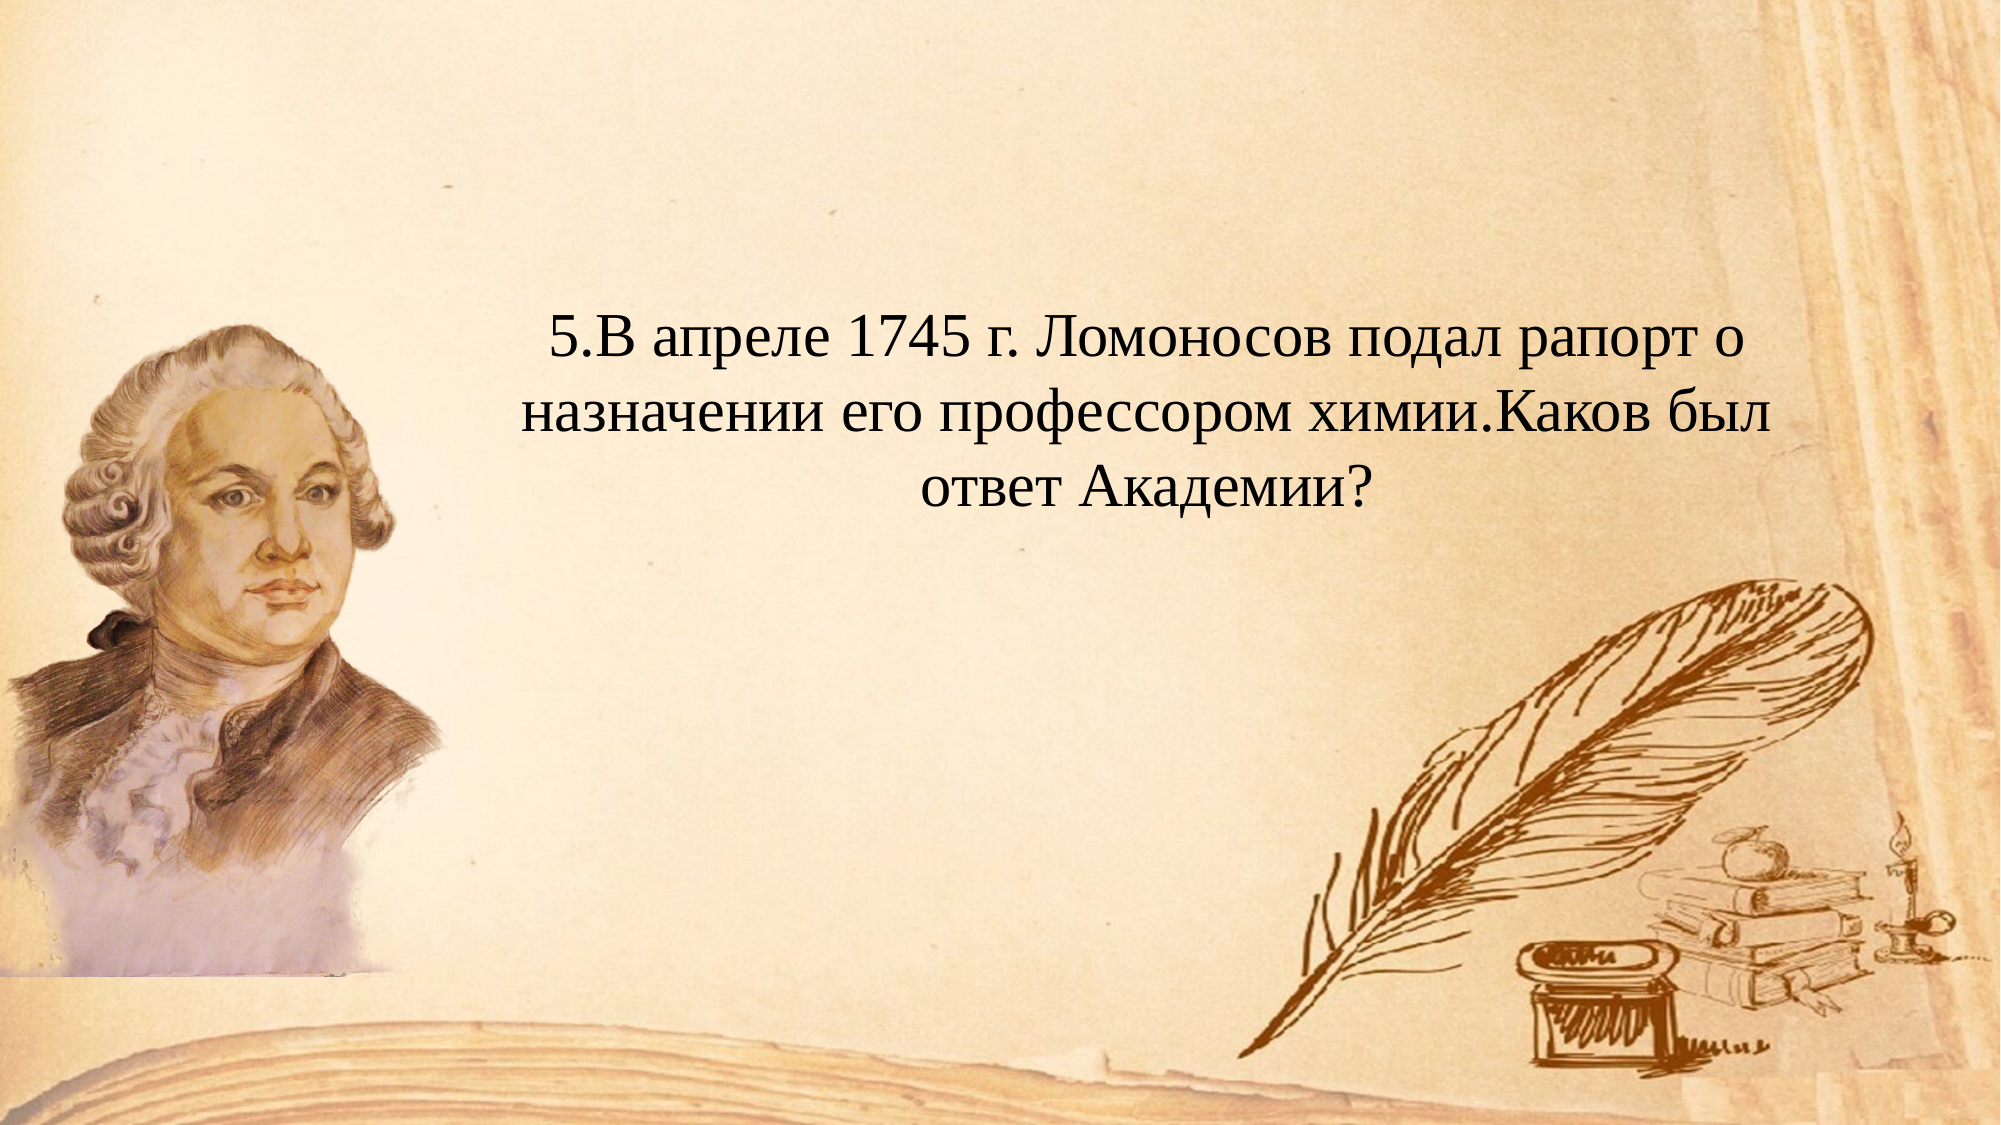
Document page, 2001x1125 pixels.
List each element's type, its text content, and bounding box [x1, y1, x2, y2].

title 5.В апреле 1745 г. Ломоносов подал рапорт о назначении его профессором химии.Каков был ответ Академии? [447, 153, 1848, 660]
picture [0, 0, 2001, 1125]
